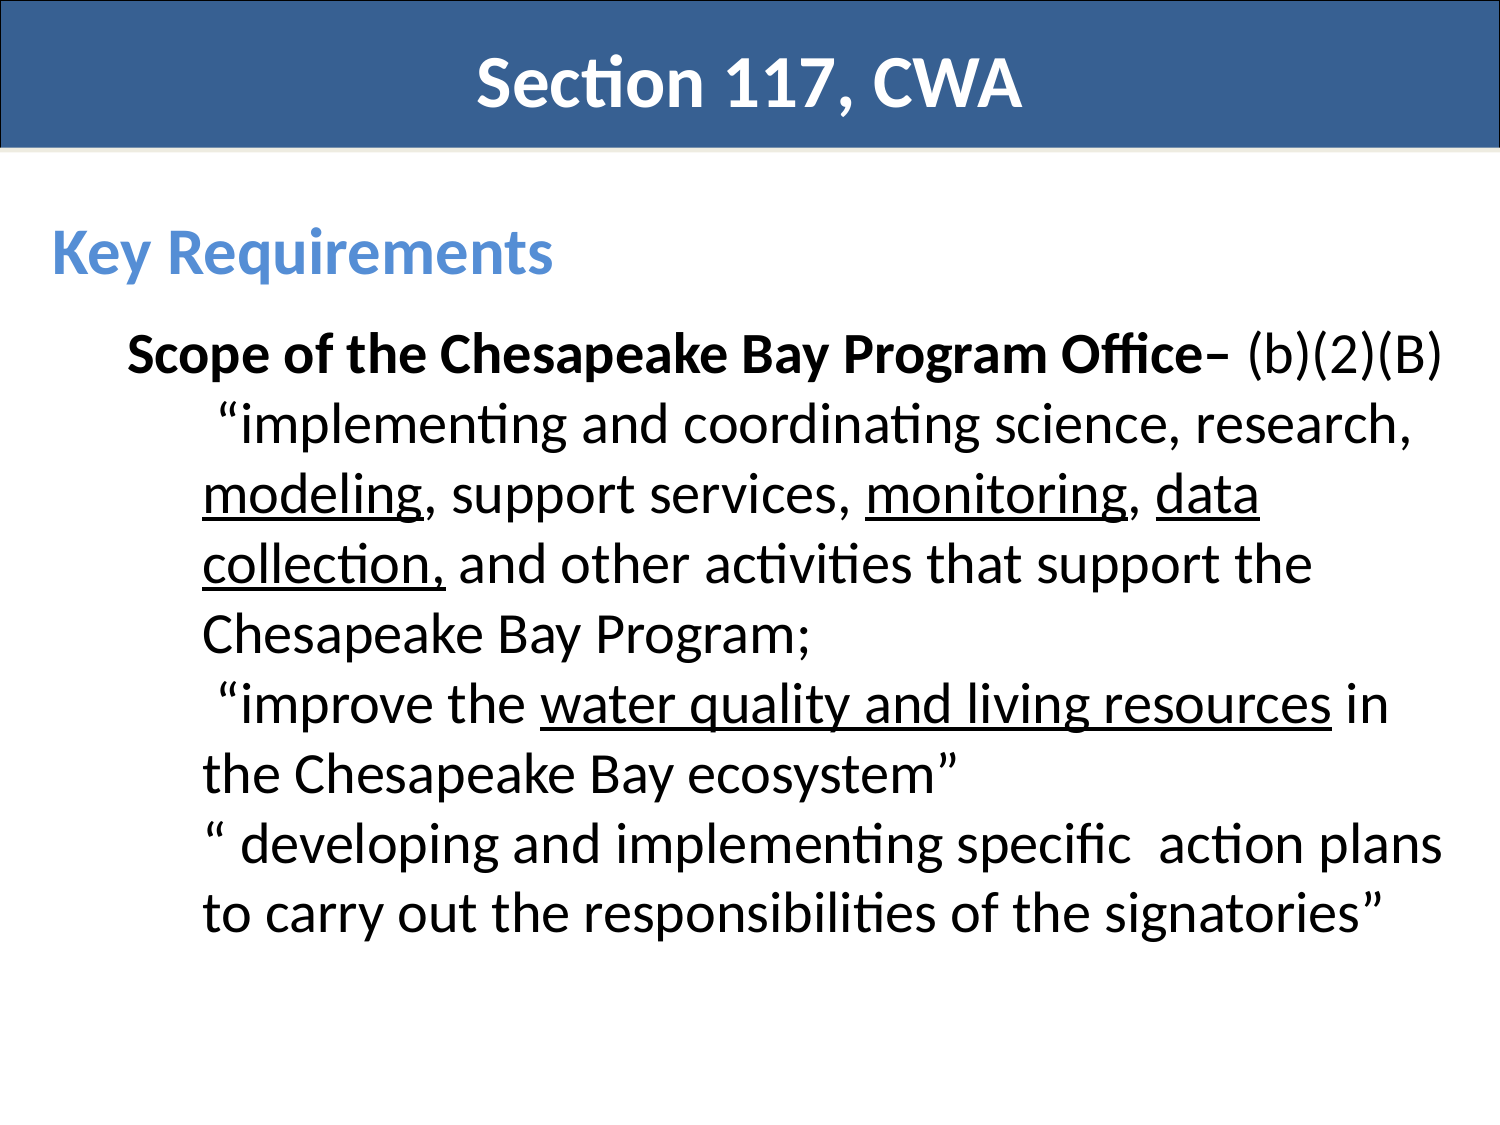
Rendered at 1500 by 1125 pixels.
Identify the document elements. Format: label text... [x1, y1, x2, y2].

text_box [0, 0, 1500, 151]
text_box Key Requirements Scope of the Chesapeake Bay Program Office– (b)(2)(B) “implementing and coordinating science, research, modeling, support services, monitoring, data collection, and other activities that support the Chesapeake Bay Program; “improve the water quality and living resources in the Chesapeake Bay ecosystem” “ developing and implementing specific action plans to carry out the responsibilities of the signatories” [37, 200, 1475, 1000]
